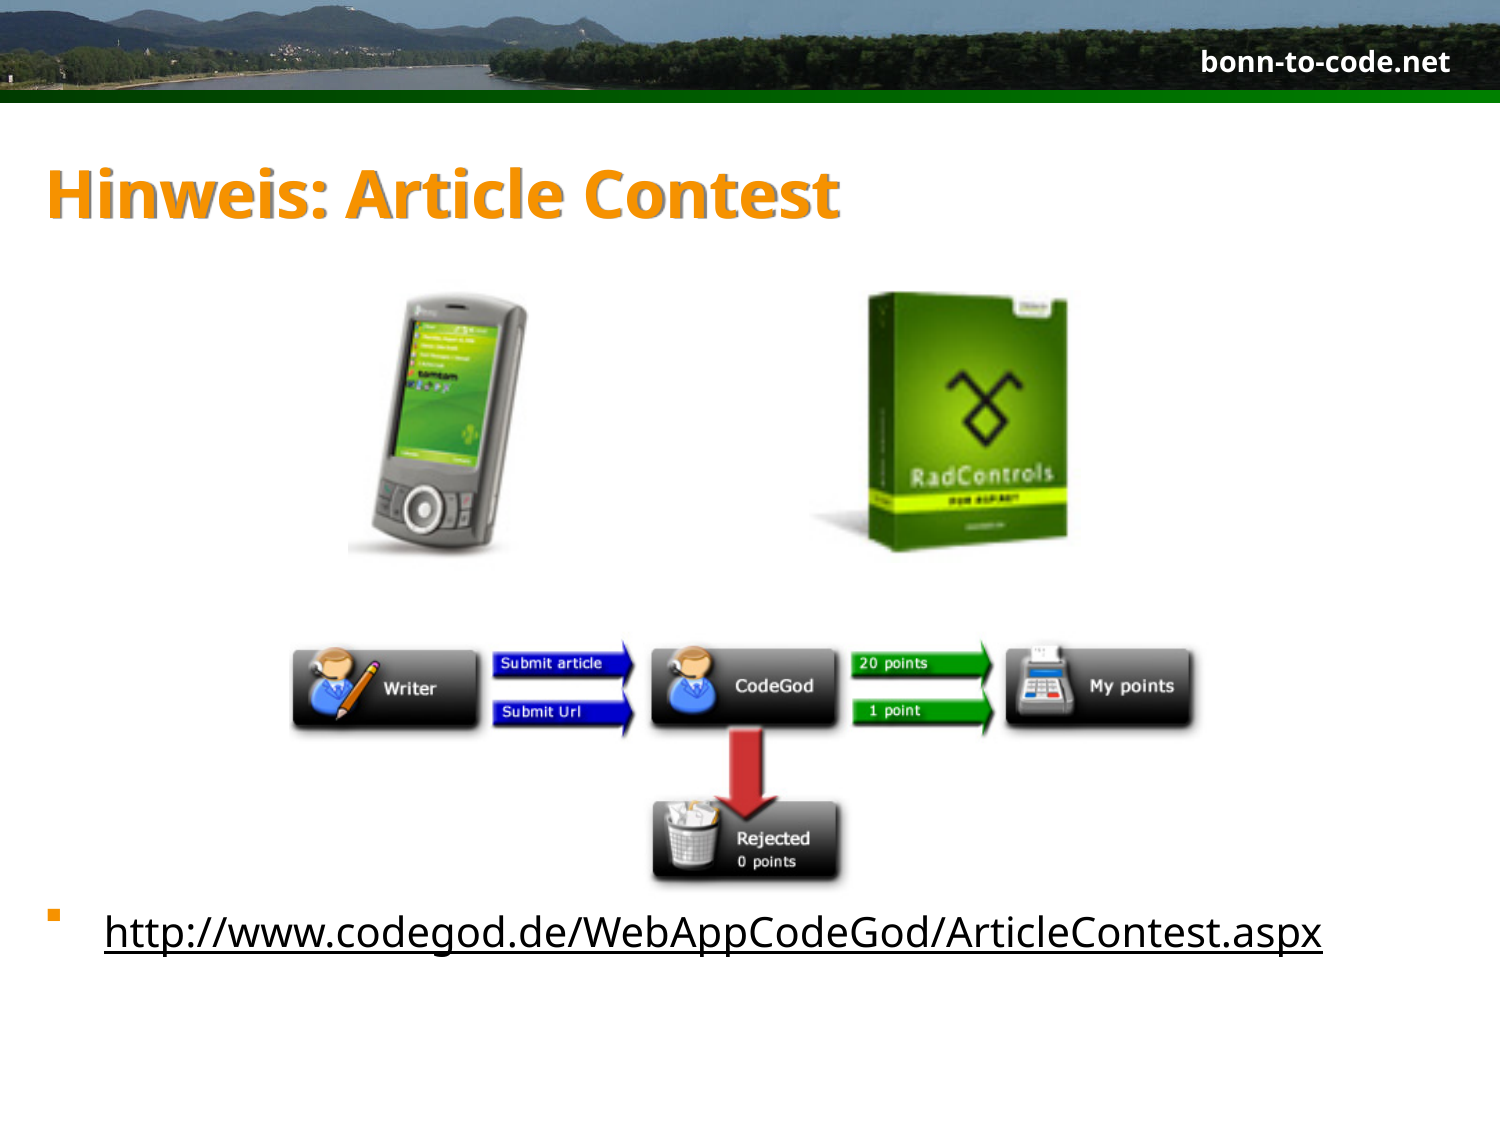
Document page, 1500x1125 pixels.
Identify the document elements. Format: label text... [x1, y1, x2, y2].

title Hinweis: Article Contest [29, 113, 1471, 270]
picture [808, 290, 1081, 563]
picture [348, 278, 531, 575]
picture [0, 0, 1500, 90]
picture [288, 621, 1211, 912]
list http://www.codegod.de/WebAppCodeGod/ArticleContest.aspx [29, 751, 1471, 1125]
